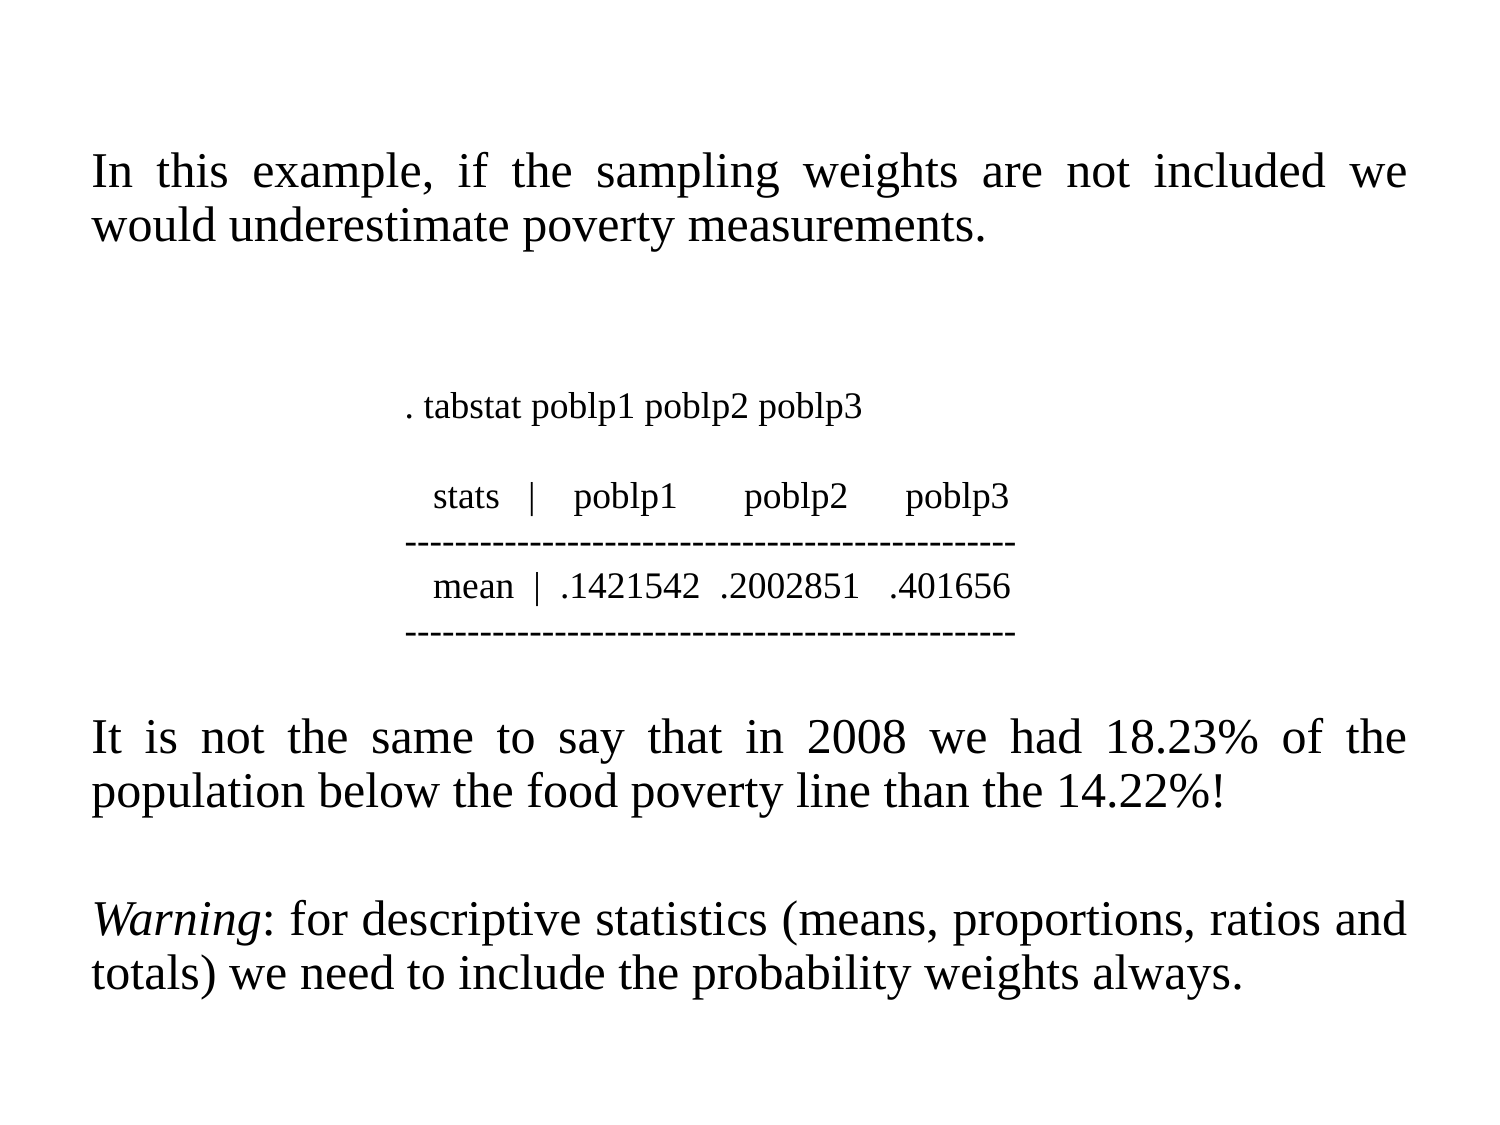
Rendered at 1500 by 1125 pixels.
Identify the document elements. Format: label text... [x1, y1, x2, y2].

text_box . tabstat poblp1 poblp2 poblp3 stats | poblp1 poblp2 poblp3 ------------------------------------------------- mean | .1421542 .2002851 .401656 ------------------------------------------------- [389, 373, 1140, 659]
text_box In this example, if the sampling weights are not included we would underestimate poverty measurements. It is not the same to say that in 2008 we had 18.23% of the population below the food poverty line than the 14.22%! Warning: for descriptive statistics (means, proportions, ratios and totals) we need to include the probability weights always. [76, 137, 1424, 1008]
